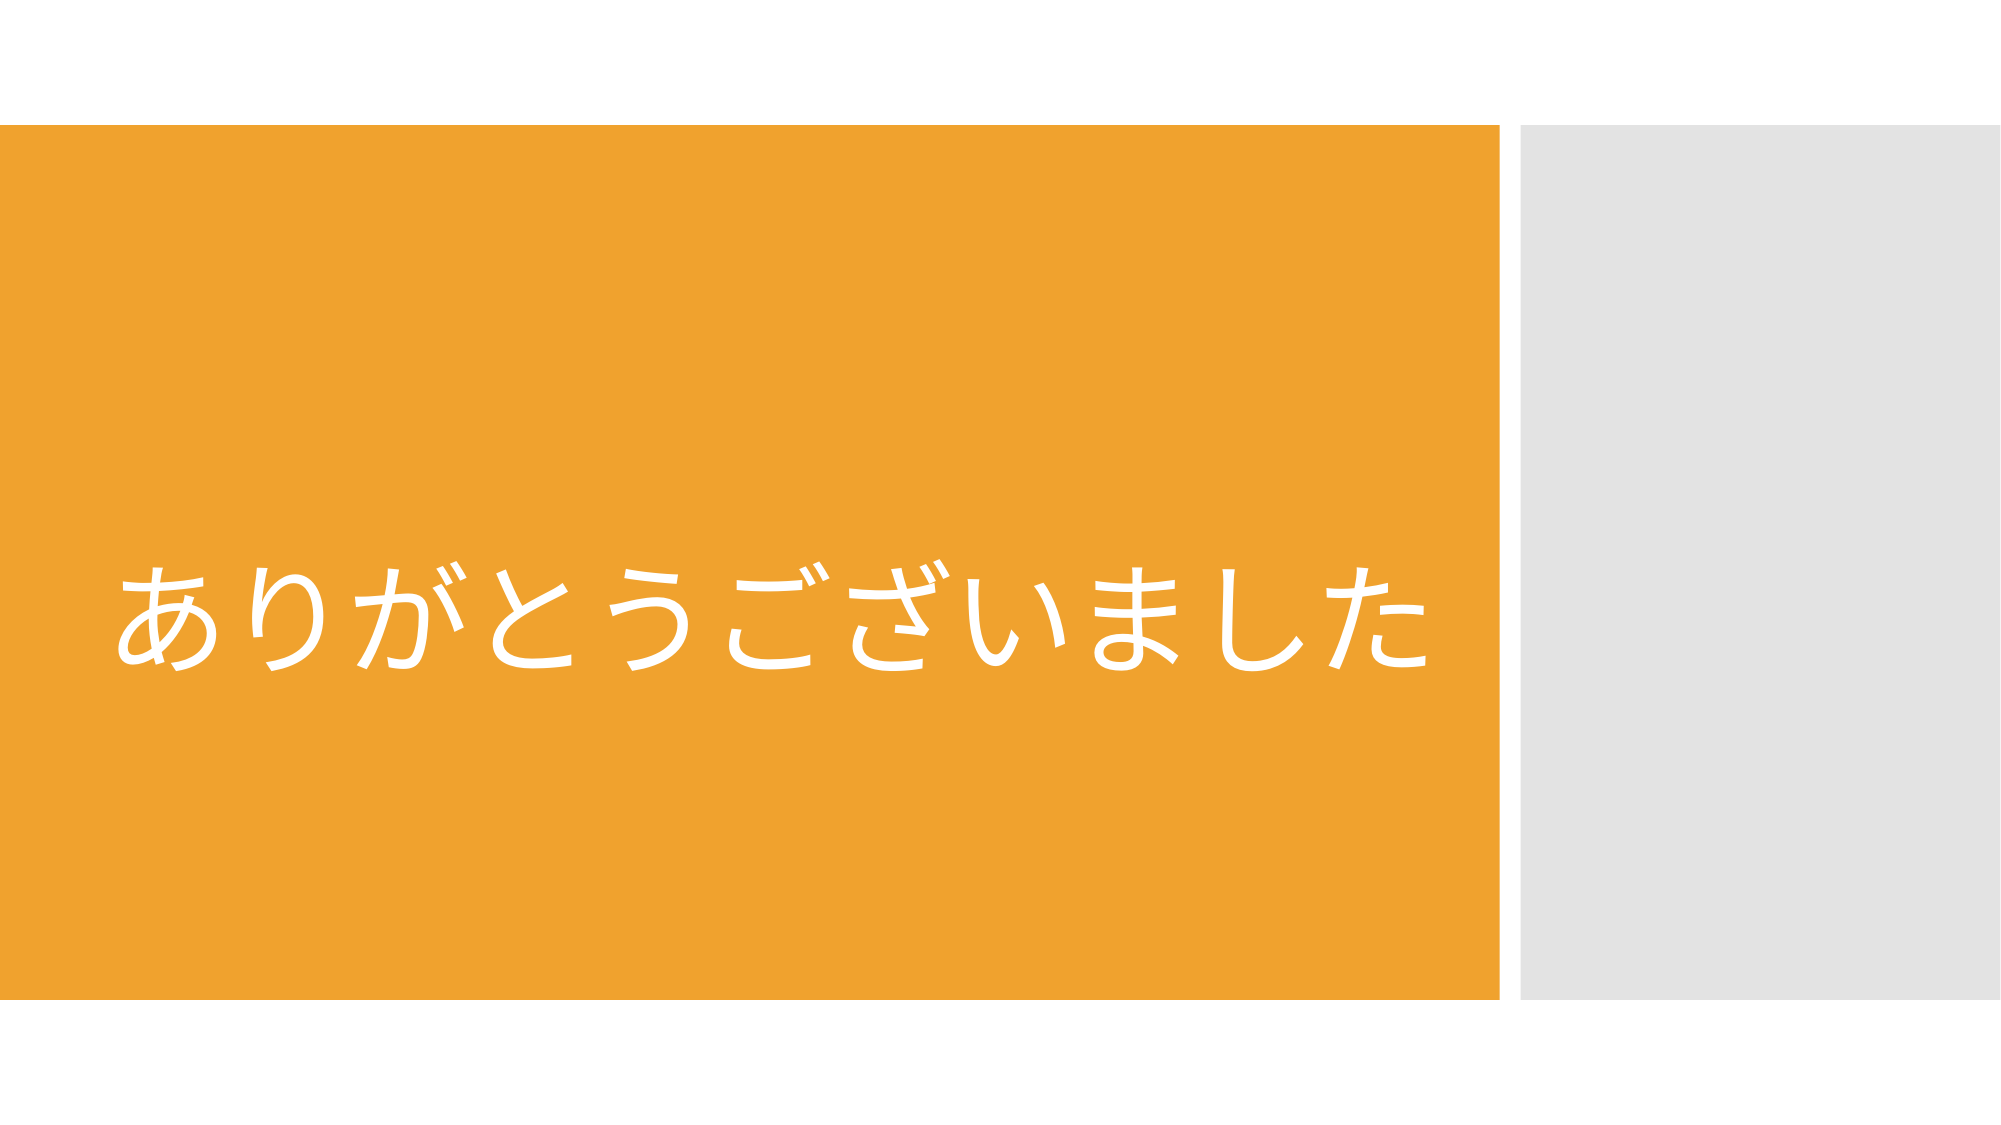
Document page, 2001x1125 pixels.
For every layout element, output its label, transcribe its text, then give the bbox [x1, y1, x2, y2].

title ありがとうございました [90, 165, 1468, 700]
